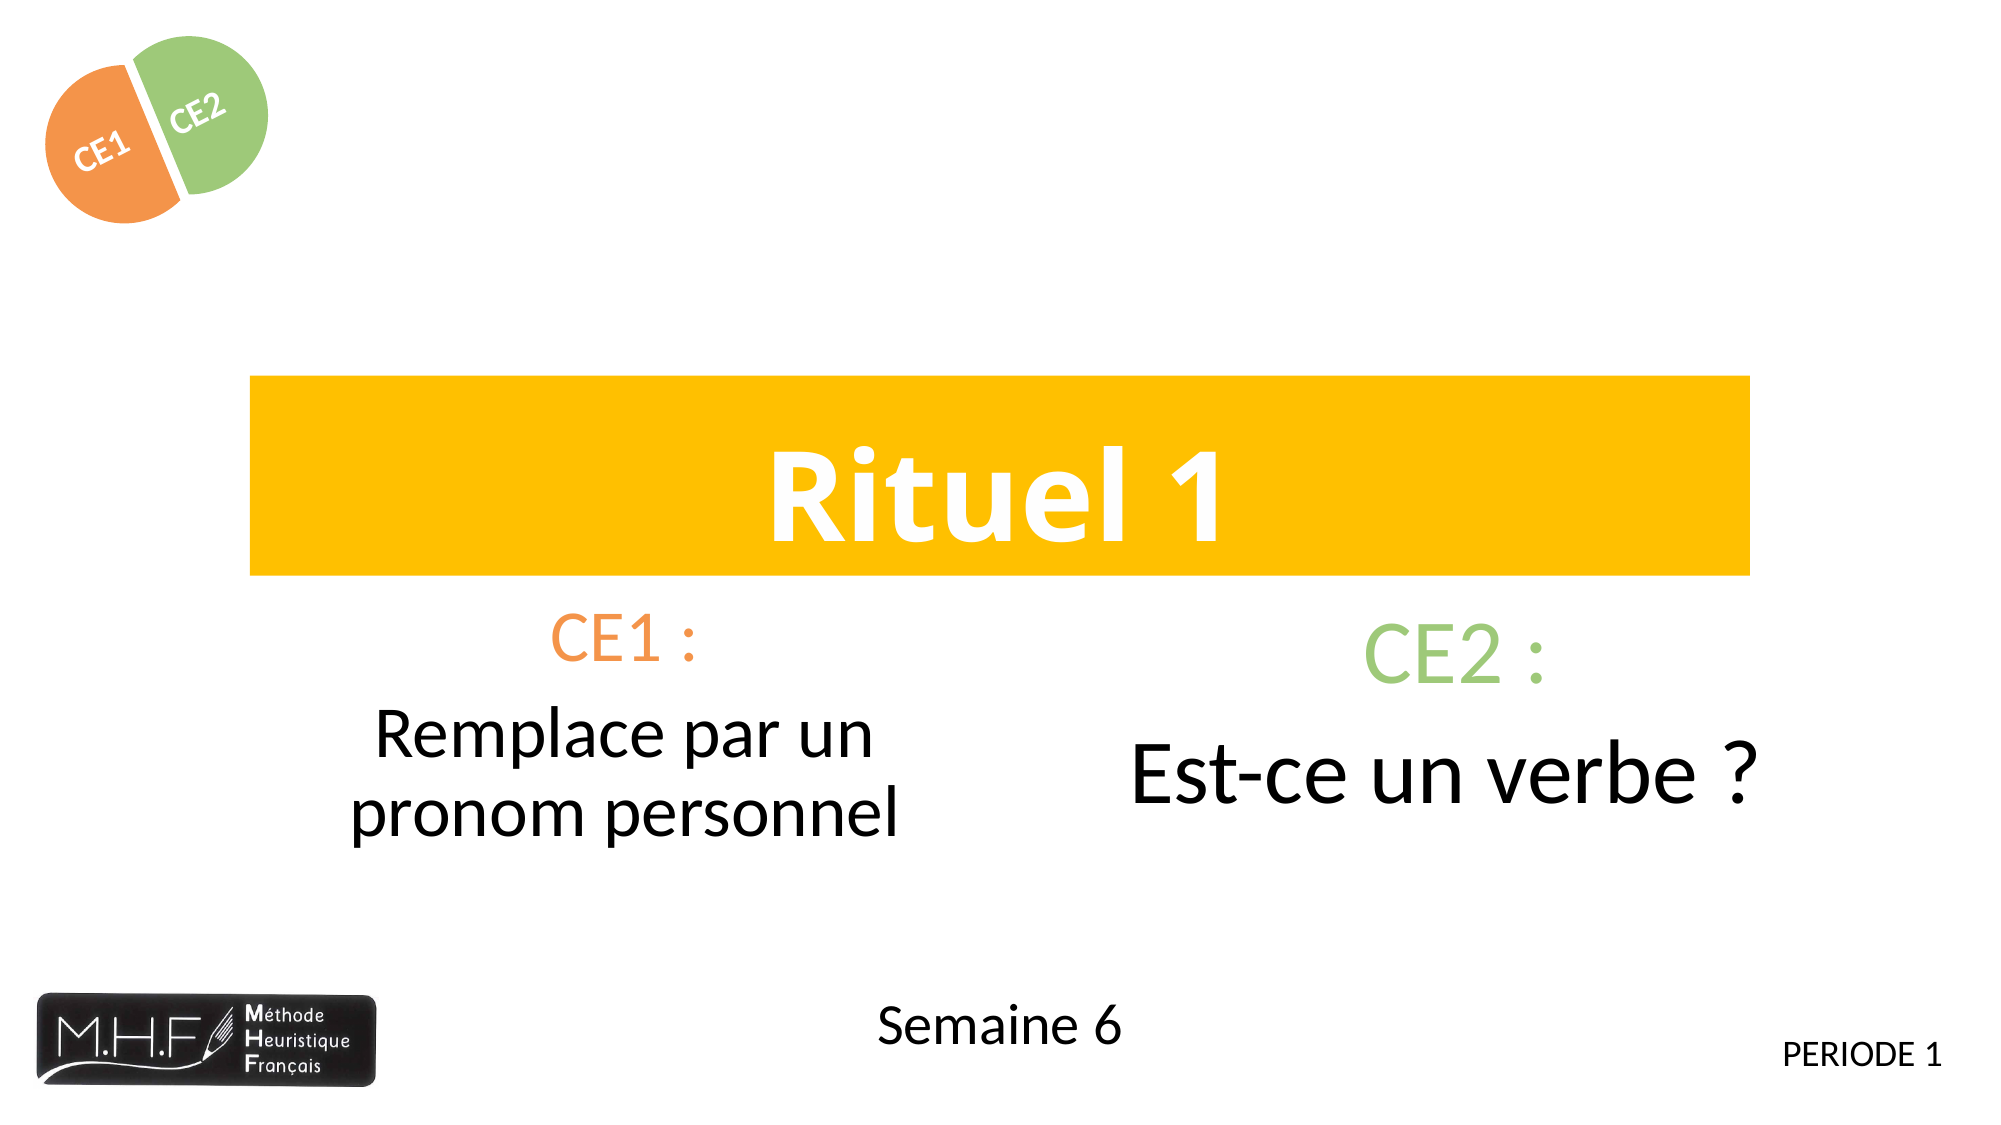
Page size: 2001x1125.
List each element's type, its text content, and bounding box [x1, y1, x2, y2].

text_box CE2 : Est-ce un verbe ? [1081, 597, 1832, 869]
text_box PERIODE 1 [1750, 1021, 1967, 1082]
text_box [45, 35, 269, 224]
title Rituel 1 [249, 375, 1750, 576]
picture [33, 990, 379, 1089]
text_box Semaine 6 [249, 987, 1750, 1118]
subtitle CE1 : Remplace par un pronom personnel [249, 590, 1000, 863]
